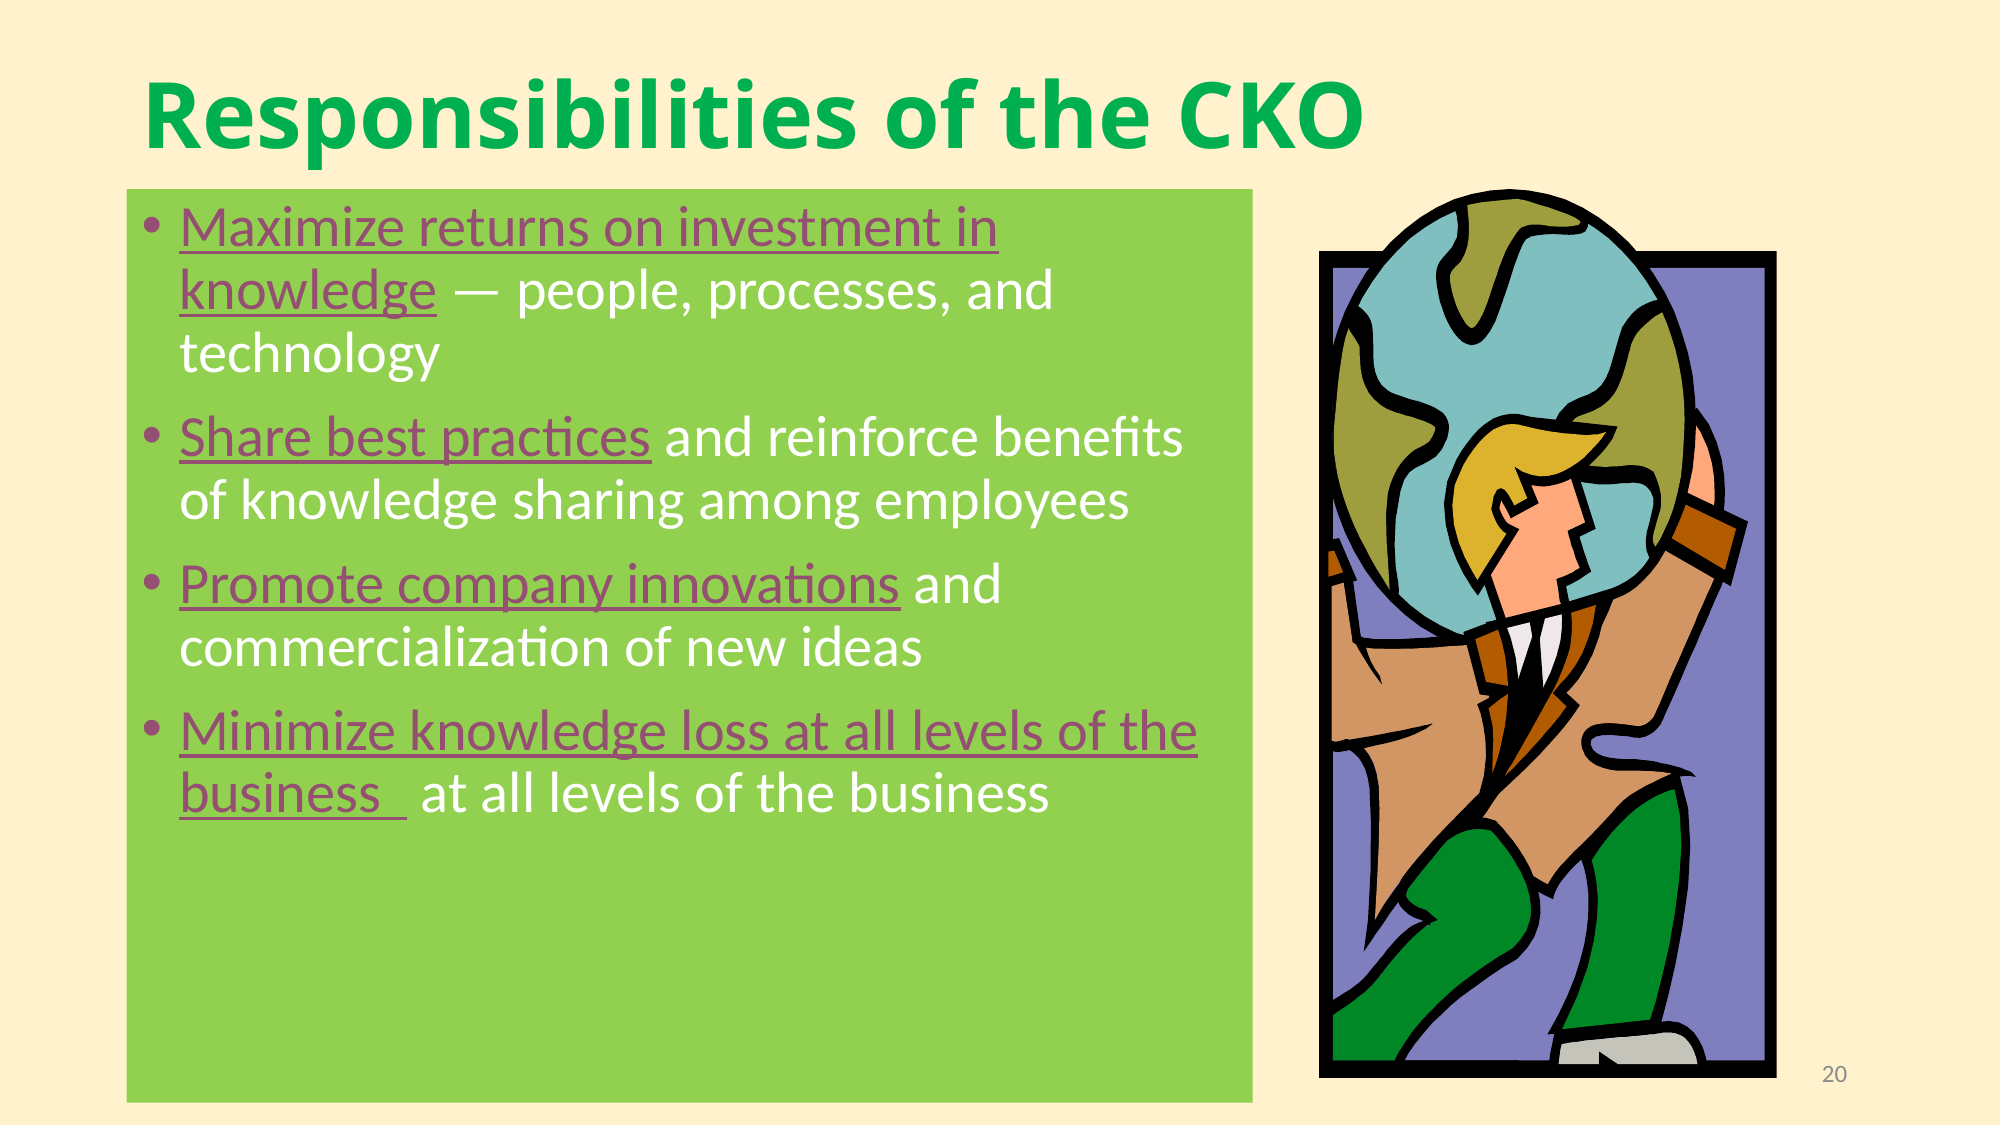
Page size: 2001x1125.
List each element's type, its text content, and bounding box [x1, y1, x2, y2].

title Responsibilities of the CKO [126, 0, 1700, 238]
list Maximize returns on investment in knowledge — people, processes, and technology Share best practices and reinforce benefits of knowledge sharing among employees Promote company innovations and commercialization of new ideas Minimize knowledge loss at all levels of the business at all levels of the business [126, 189, 1253, 1103]
slide_number 20 [1412, 1042, 1863, 1103]
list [1318, 188, 1777, 1078]
